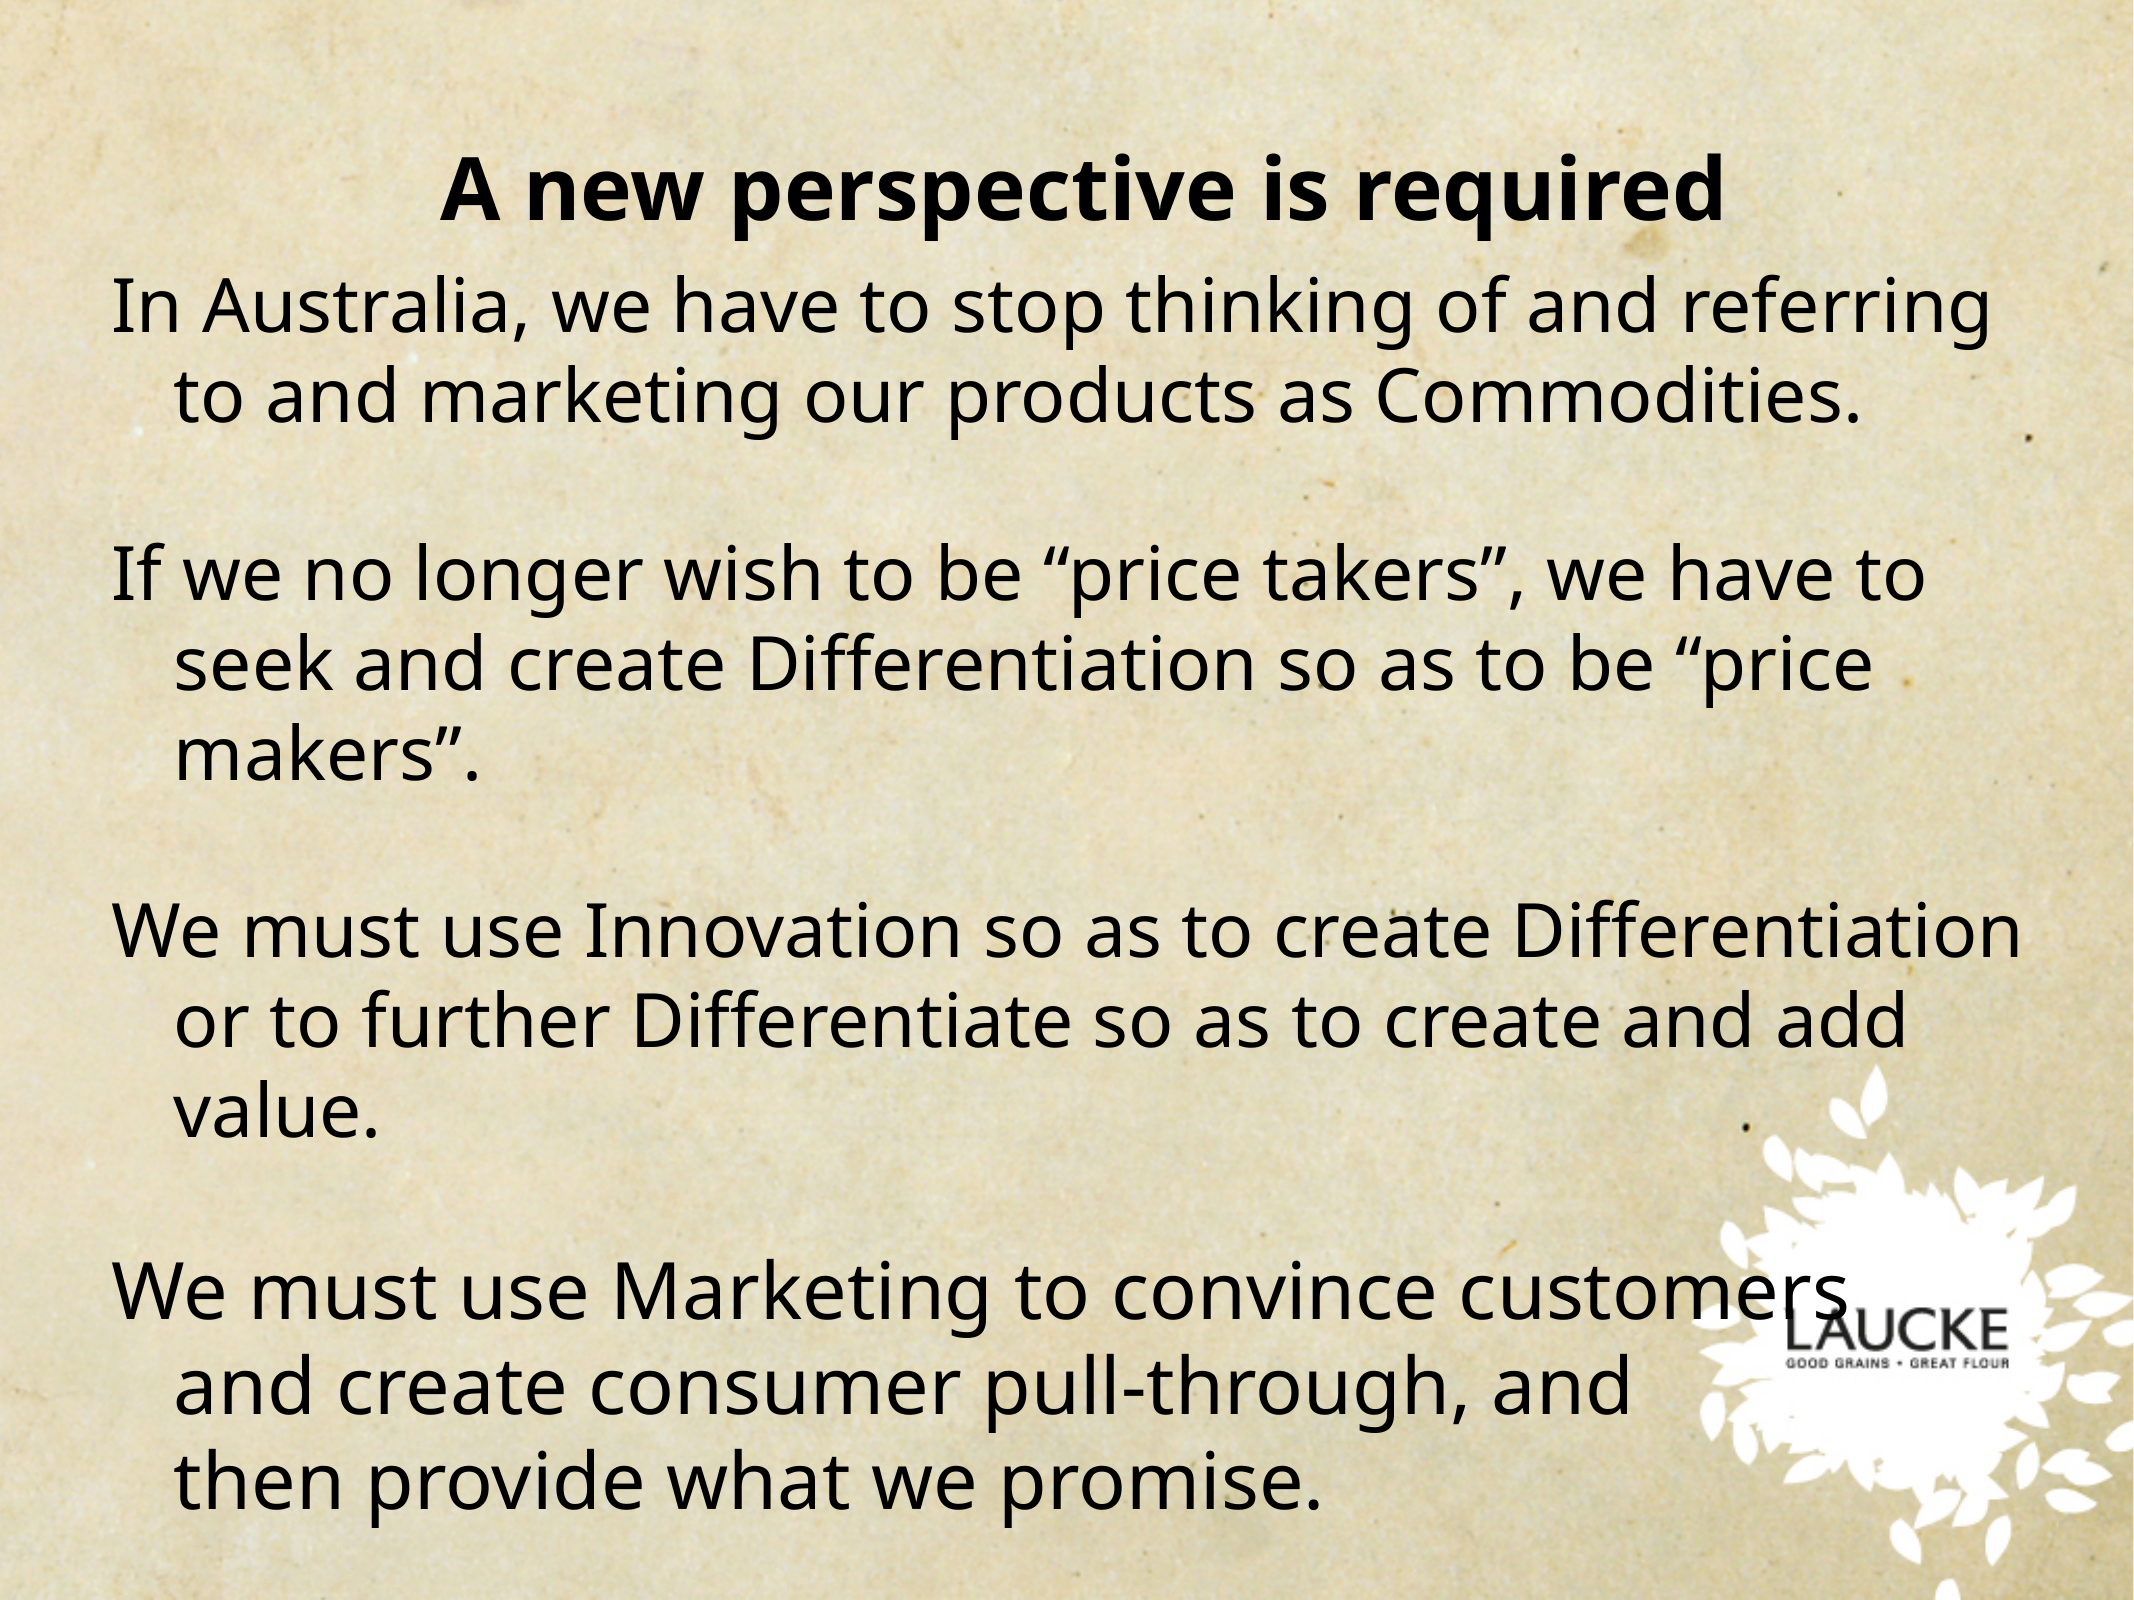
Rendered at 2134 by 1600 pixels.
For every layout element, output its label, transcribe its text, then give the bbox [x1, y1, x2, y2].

text_box In Australia, we have to stop thinking of and referring to and marketing our products as Commodities. If we no longer wish to be “price takers”, we have to seek and create Differentiation so as to be “price makers”. We must use Innovation so as to create Differentiation or to further Differentiate so as to create and add value. We must use Marketing to convince customers and create consumer pull-through, and then provide what we promise. [103, 481, 2076, 1486]
text_box [86, 256, 2059, 1393]
picture [0, 0, 2134, 1600]
text_box A new perspective is required [97, 55, 2071, 316]
